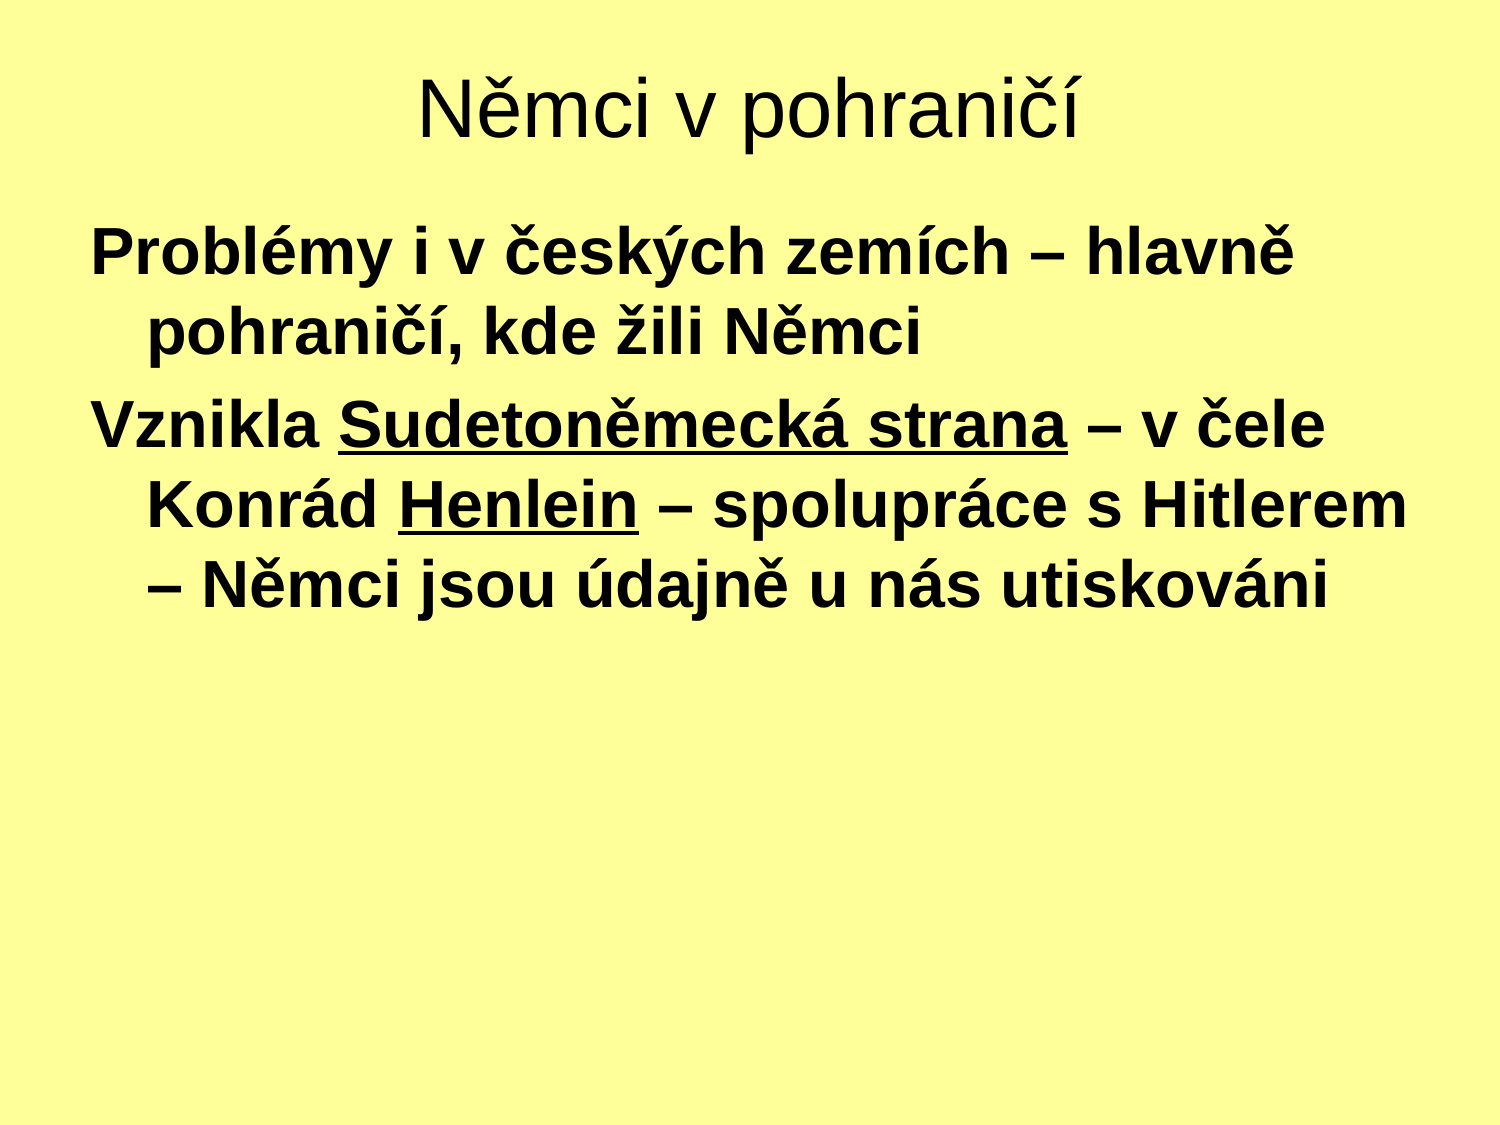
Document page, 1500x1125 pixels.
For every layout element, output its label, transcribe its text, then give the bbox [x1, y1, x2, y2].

title Němci v pohraničí [75, 45, 1425, 163]
list Problémy i v českých zemích – hlavně pohraničí, kde žili Němci Vznikla Sudetoněmecká strana – v čele Konrád Henlein – spolupráce s Hitlerem – Němci jsou údajně u nás utiskováni [75, 200, 1425, 1063]
